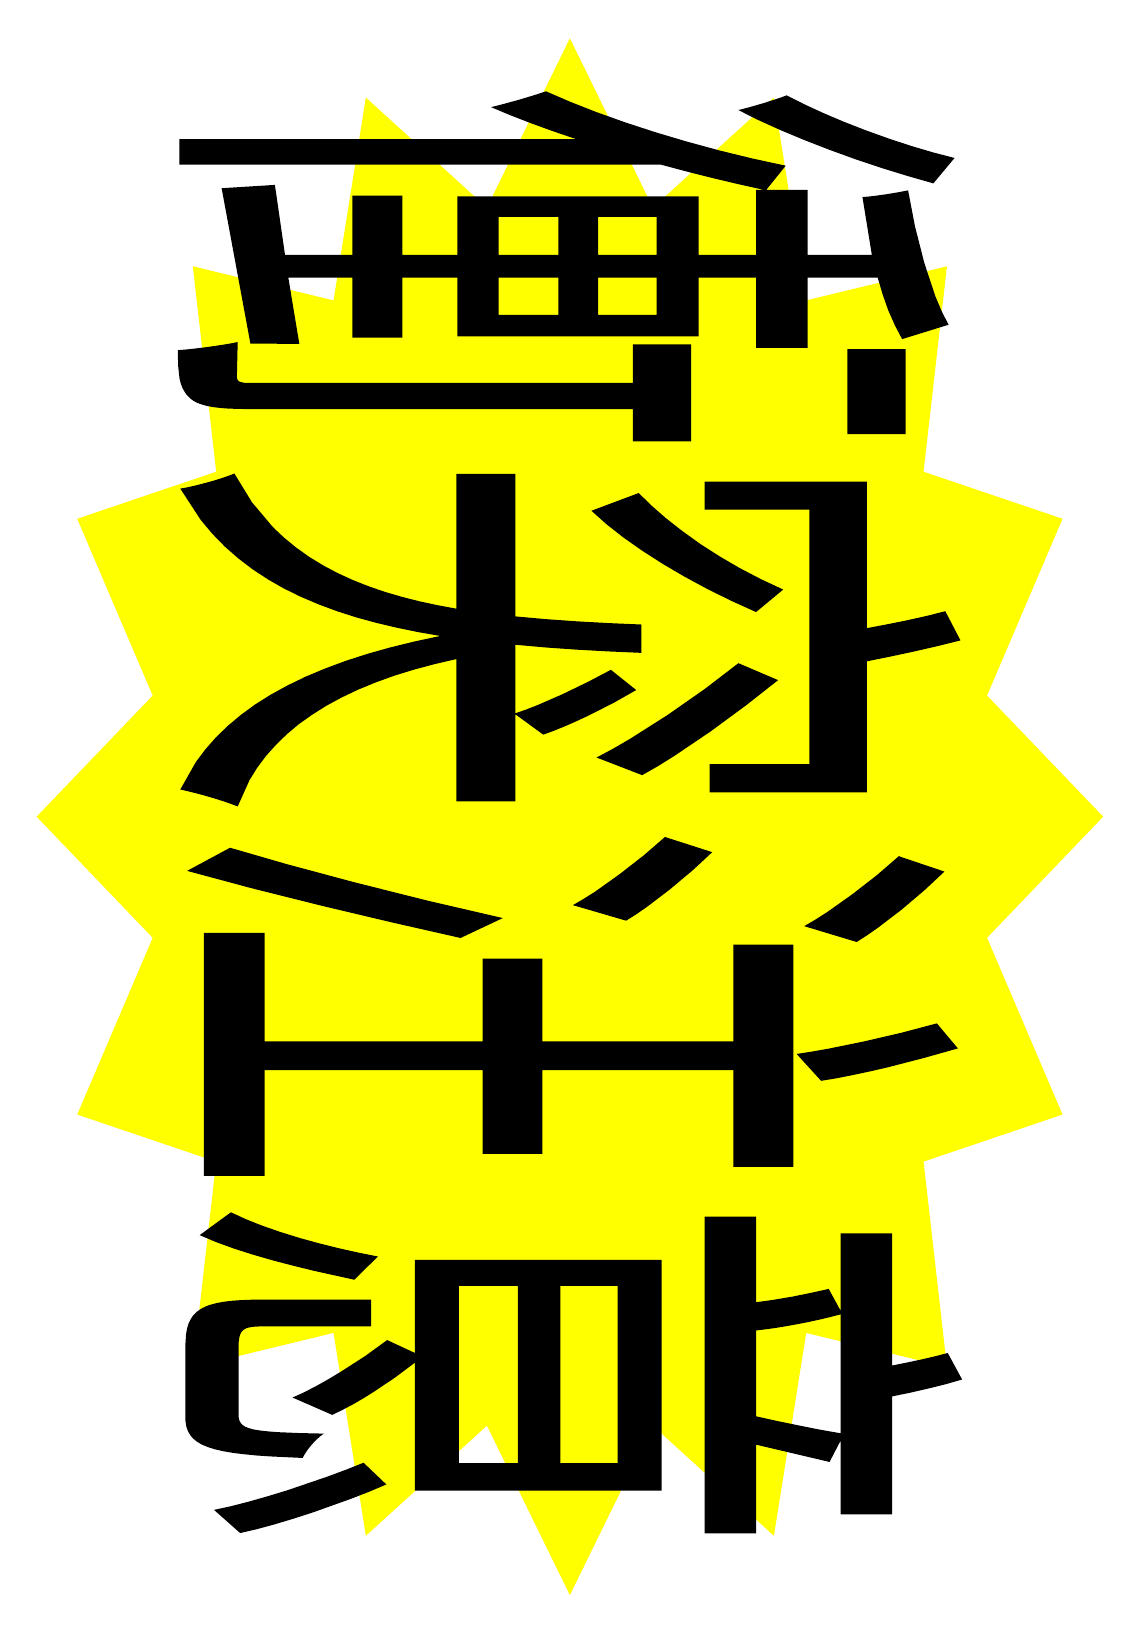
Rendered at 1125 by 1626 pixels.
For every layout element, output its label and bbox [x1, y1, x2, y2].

text_box [516, 1491, 624, 1598]
text_box [335, 95, 807, 347]
text_box [34, 264, 1106, 1538]
text_box [505, 36, 634, 164]
